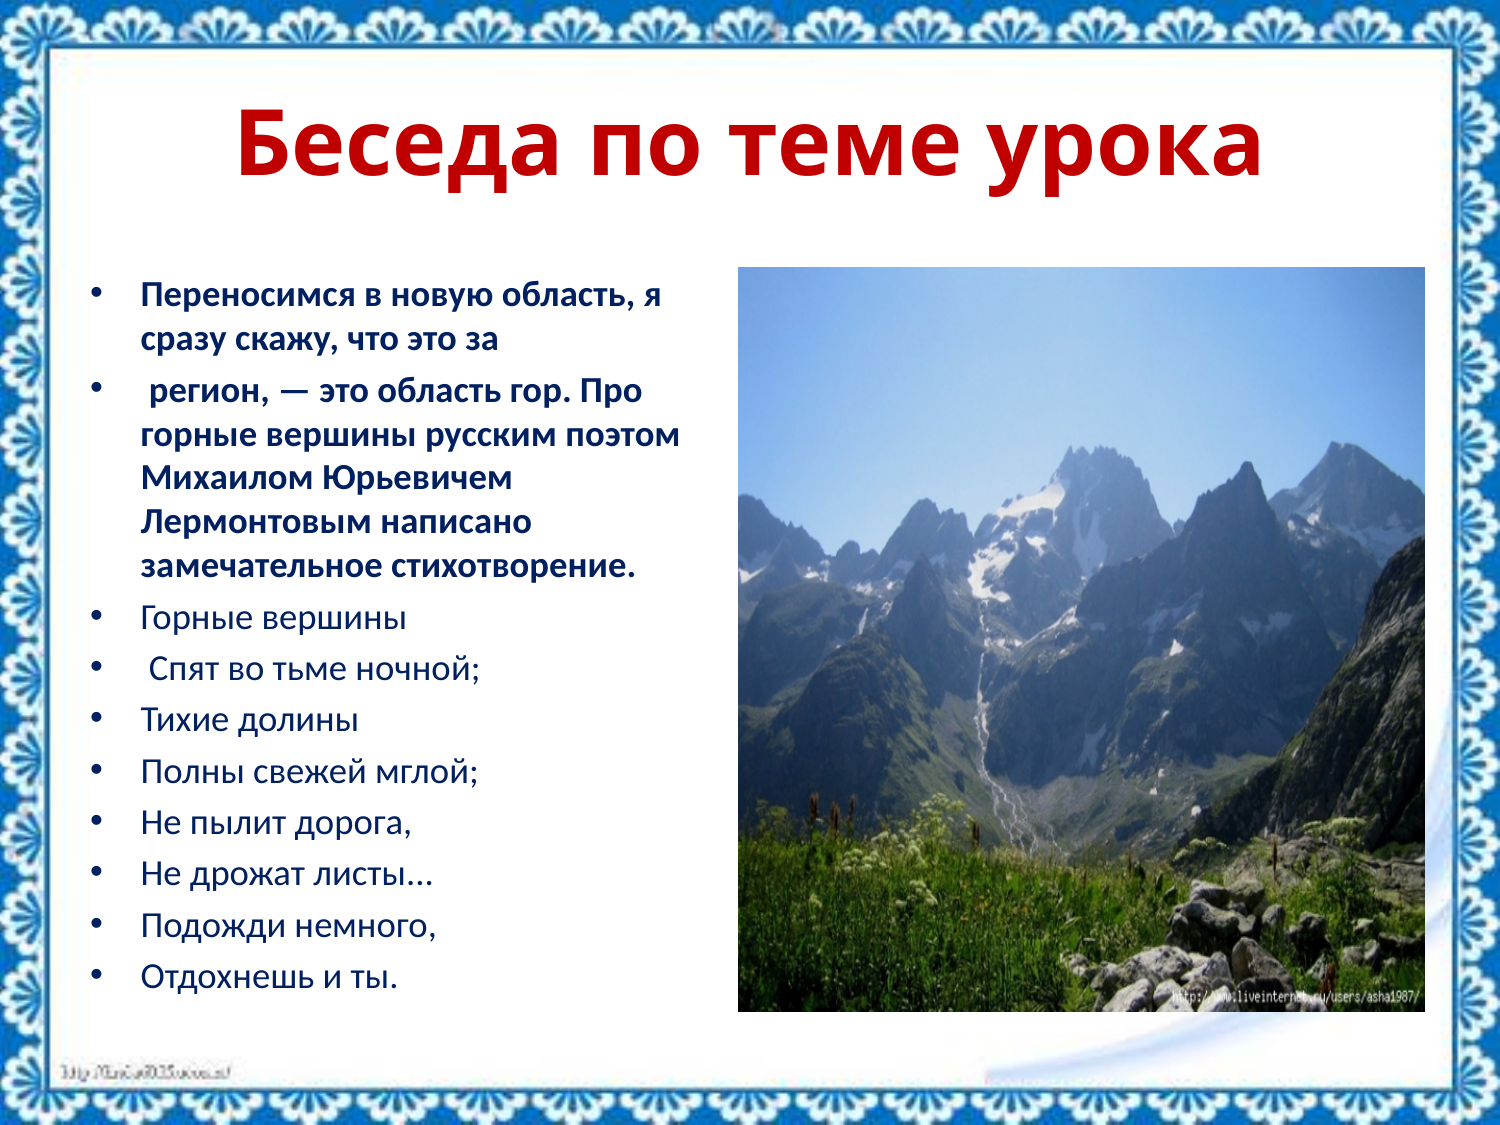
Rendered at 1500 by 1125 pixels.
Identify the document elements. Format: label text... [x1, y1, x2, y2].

list Переносимся в новую область, я сразу скажу, что это за регион, — это область гор. Про горные вершины русским поэтом Михаилом Юрьевичем Лермонтовым написано замечательное стихотворение. Горные вершины Спят во тьме ночной; Тихие долины Полны свежей мглой; Не пылит дорога, Не дрожат листы... Подожди немного, Отдохнешь и ты. [75, 262, 738, 1005]
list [737, 266, 1426, 1012]
title Беседа по теме урока [75, 45, 1425, 233]
picture [0, 0, 1500, 1125]
